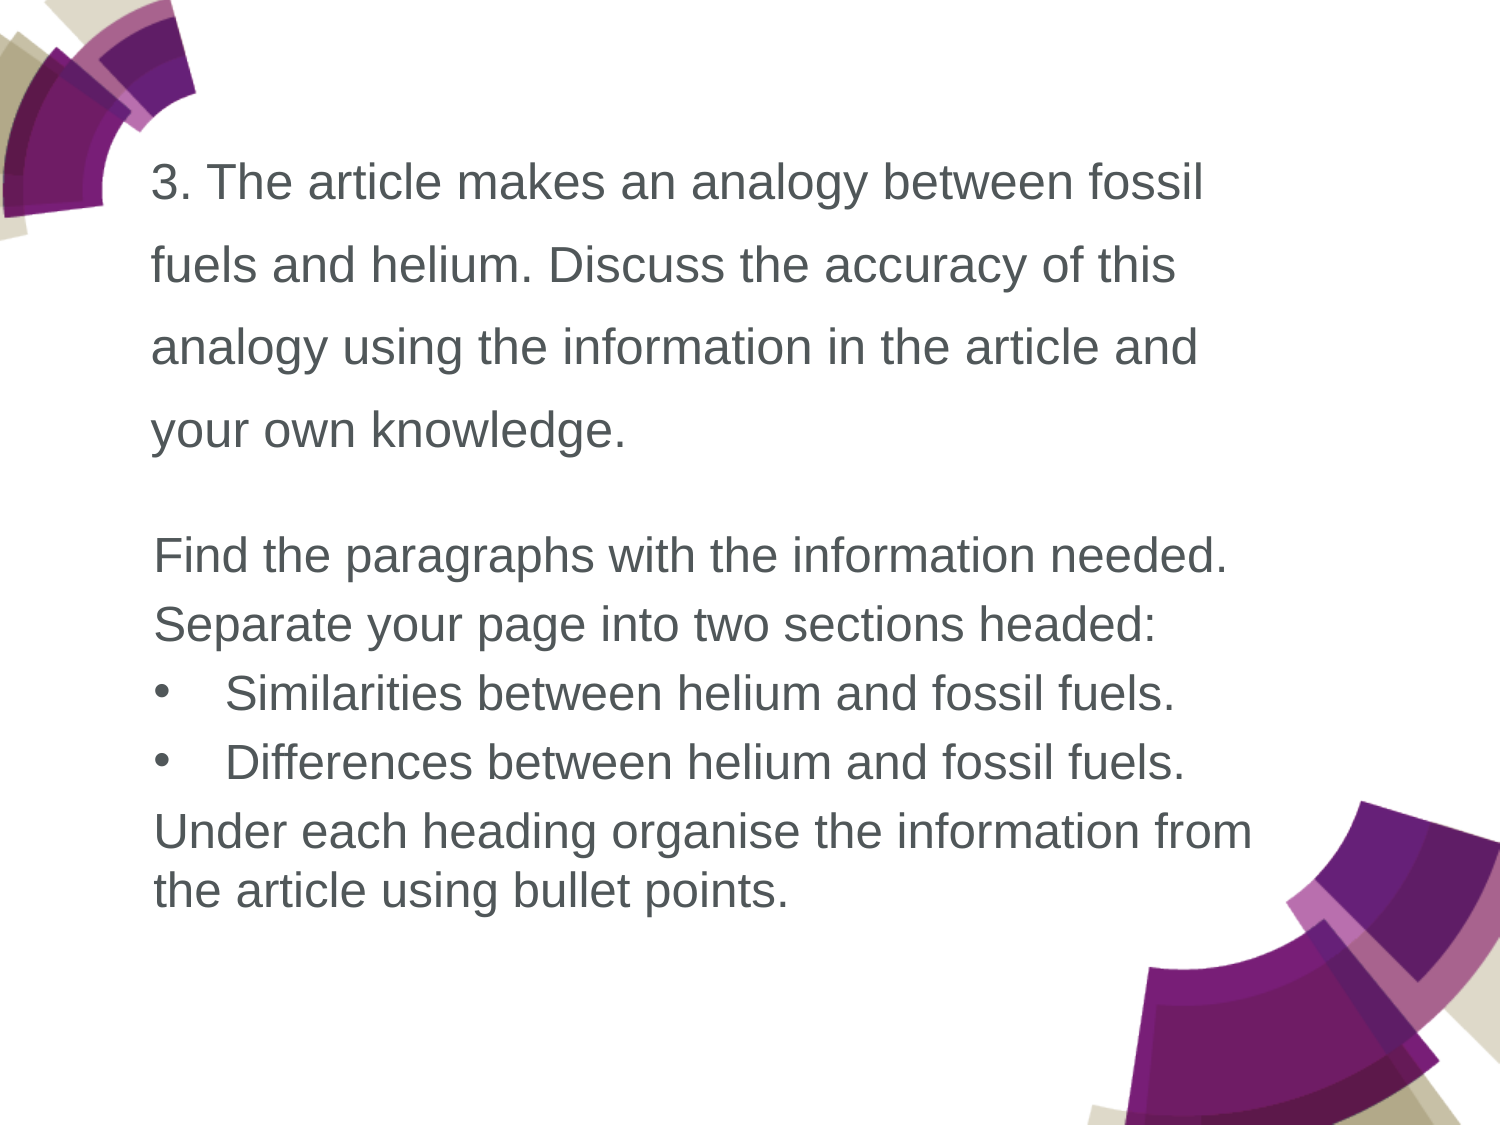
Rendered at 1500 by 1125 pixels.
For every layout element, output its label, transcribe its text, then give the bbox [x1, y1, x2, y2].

list Find the paragraphs with the information needed. Separate your page into two sections headed: Similarities between helium and fossil fuels. Differences between helium and fossil fuels. Under each heading organise the information from the article using bullet points. [138, 515, 1282, 1047]
list 3. The article makes an analogy between fossil fuels and helium. Discuss the accuracy of this analogy using the information in the article and your own knowledge. [135, 119, 1282, 474]
picture [0, 0, 1500, 1125]
